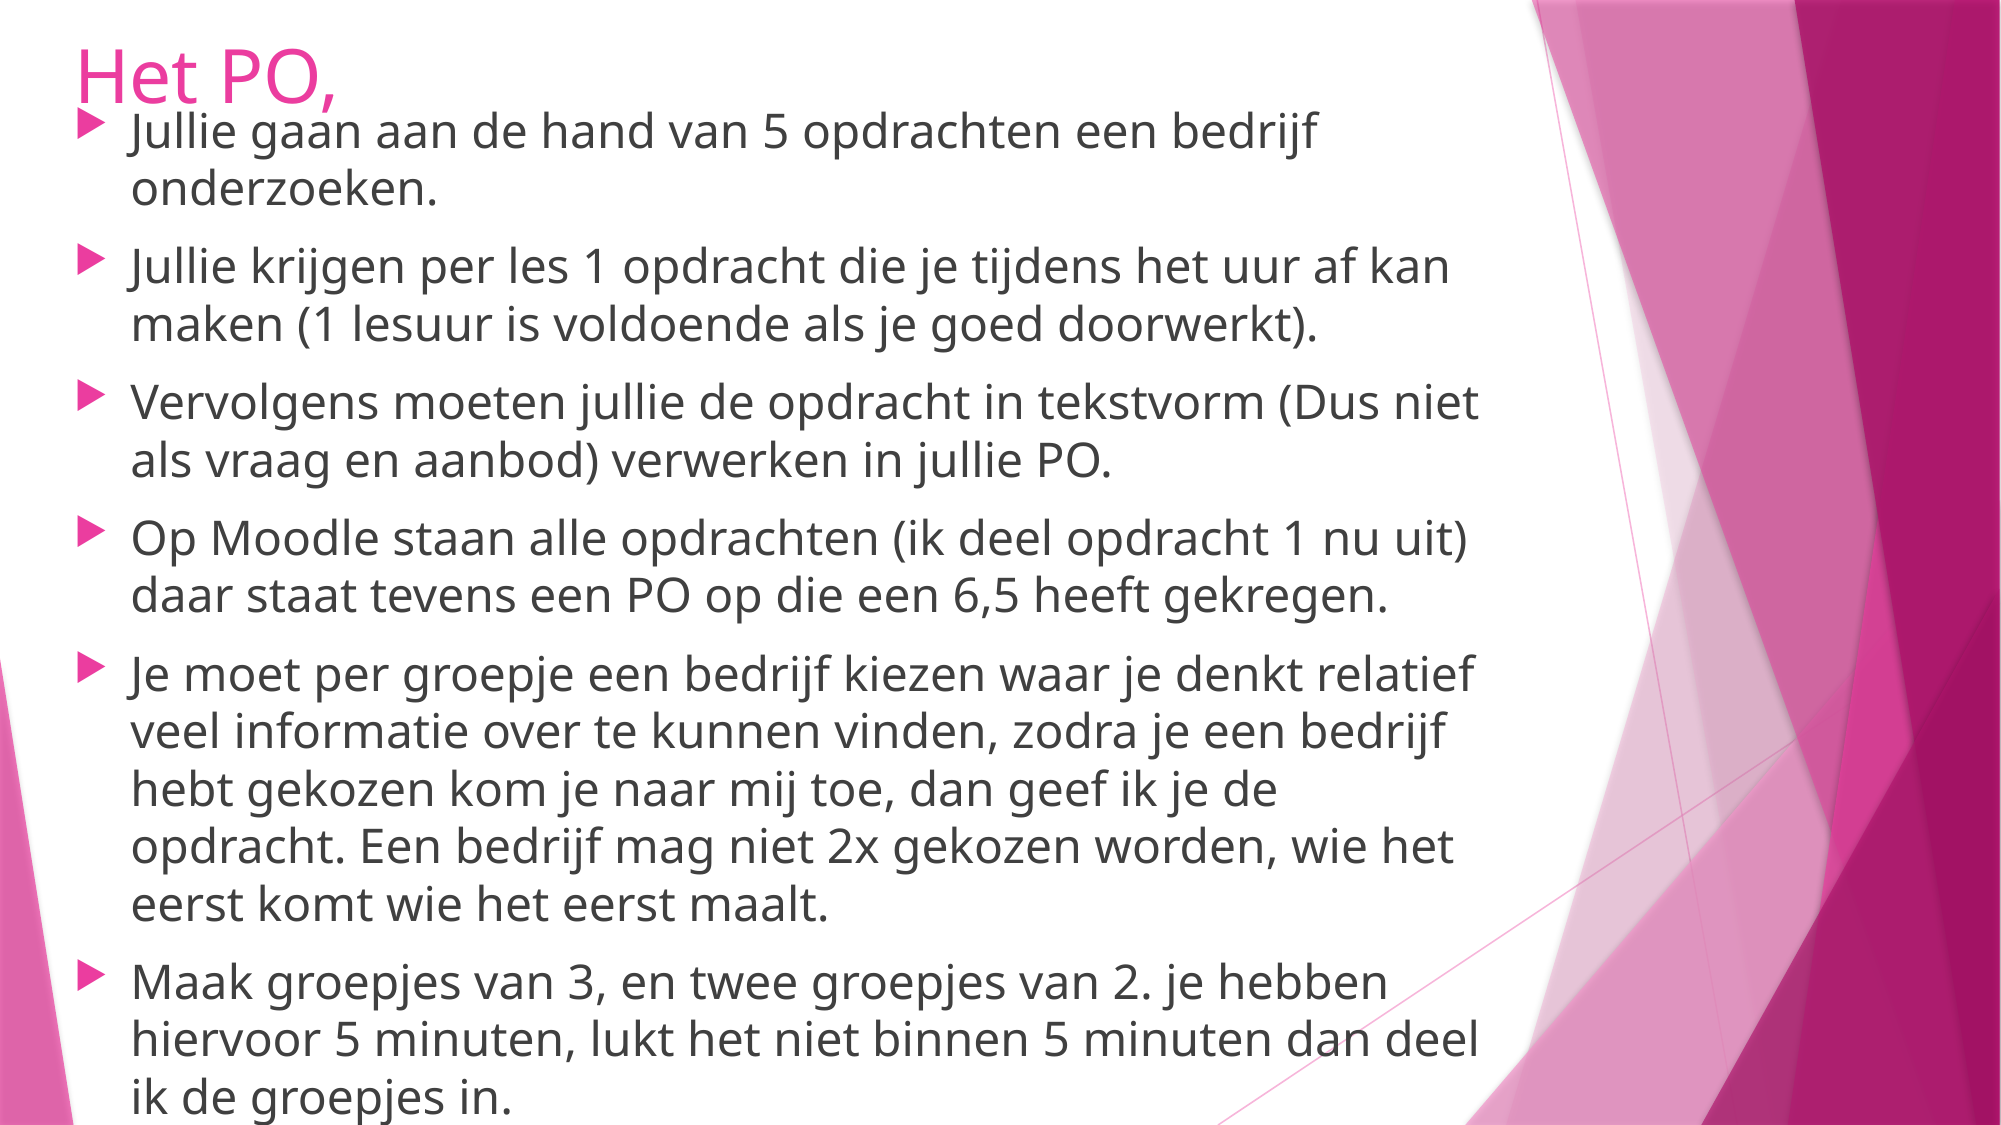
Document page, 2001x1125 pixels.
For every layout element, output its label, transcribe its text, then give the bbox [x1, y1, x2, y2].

title Het PO, [59, 21, 1470, 92]
list Jullie gaan aan de hand van 5 opdrachten een bedrijf onderzoeken. Jullie krijgen per les 1 opdracht die je tijdens het uur af kan maken (1 lesuur is voldoende als je goed doorwerkt). Vervolgens moeten jullie de opdracht in tekstvorm (Dus niet als vraag en aanbod) verwerken in jullie PO. Op Moodle staan alle opdrachten (ik deel opdracht 1 nu uit) daar staat tevens een PO op die een 6,5 heeft gekregen. Je moet per groepje een bedrijf kiezen waar je denkt relatief veel informatie over te kunnen vinden, zodra je een bedrijf hebt gekozen kom je naar mij toe, dan geef ik je de opdracht. Een bedrijf mag niet 2x gekozen worden, wie het eerst komt wie het eerst maalt. Maak groepjes van 3, en twee groepjes van 2. je hebben hiervoor 5 minuten, lukt het niet binnen 5 minuten dan deel ik de groepjes in. [59, 92, 1522, 992]
